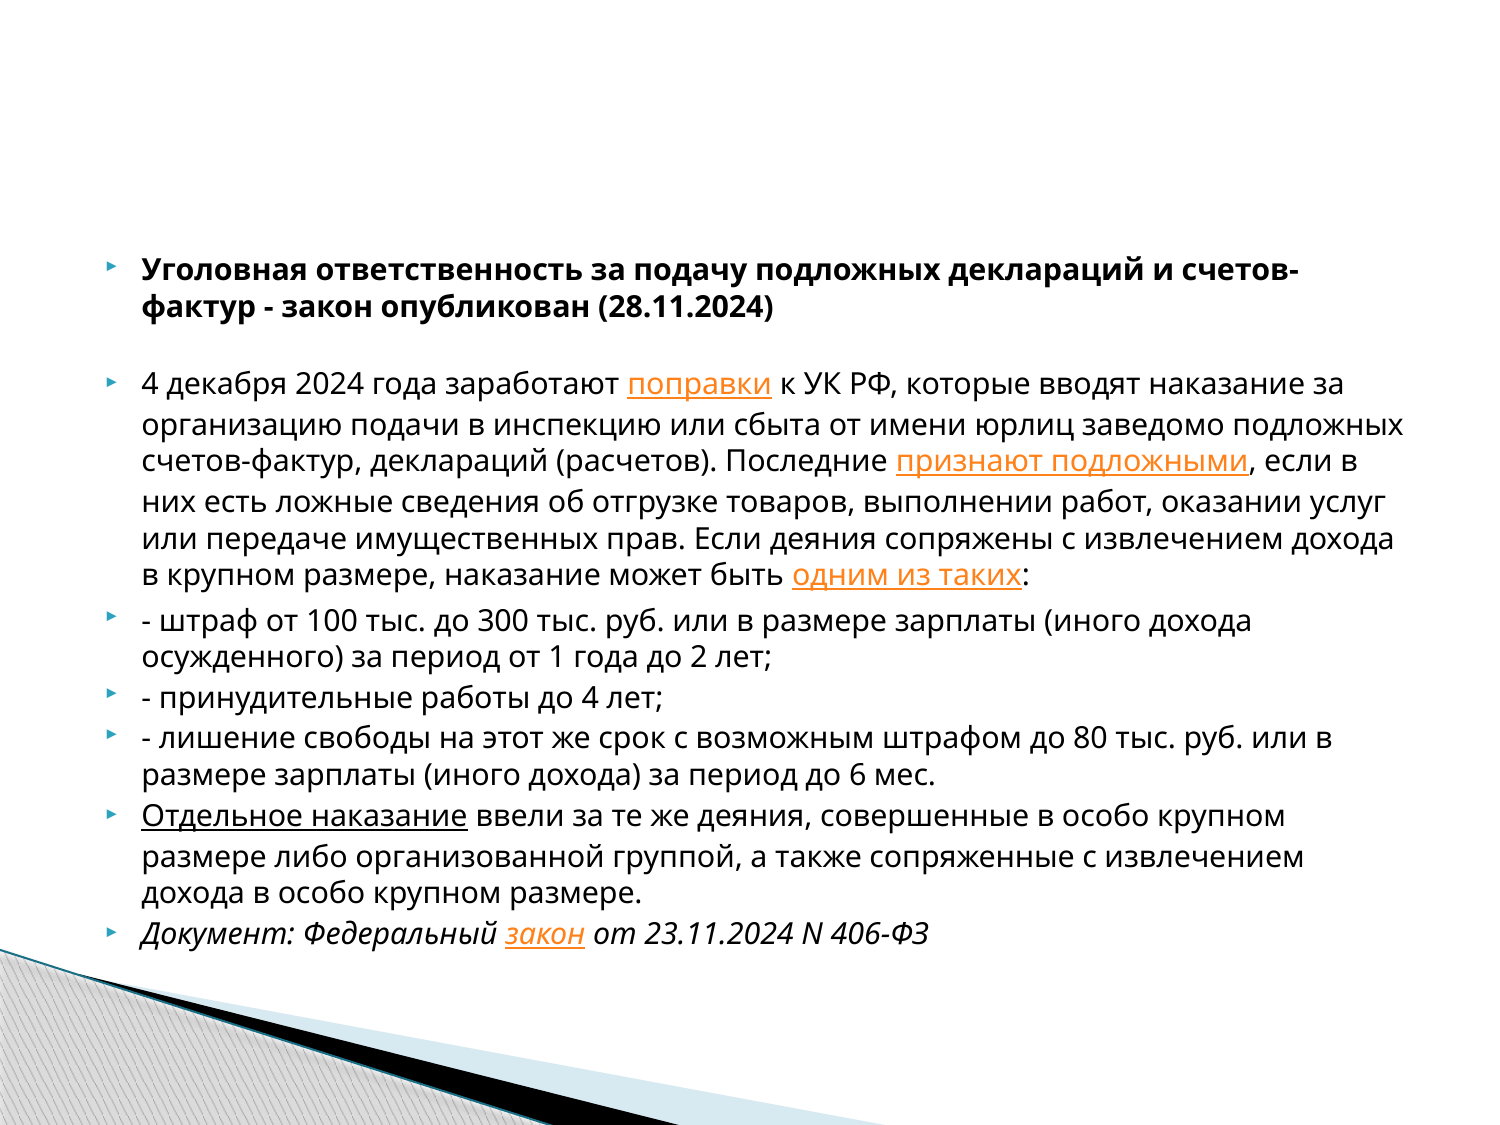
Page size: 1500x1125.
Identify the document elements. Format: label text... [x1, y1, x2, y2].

list Уголовная ответственность за подачу подложных деклараций и счетов-фактур - закон опубликован (28.11.2024) 4 декабря 2024 года заработают поправки к УК РФ, которые вводят наказание за организацию подачи в инспекцию или сбыта от имени юрлиц заведомо подложных счетов-фактур, деклараций (расчетов). Последние признают подложными, если в них есть ложные сведения об отгрузке товаров, выполнении работ, оказании услуг или передаче имущественных прав. Если деяния сопряжены с извлечением дохода в крупном размере, наказание может быть одним из таких: - штраф от 100 тыс. до 300 тыс. руб. или в размере зарплаты (иного дохода осужденного) за период от 1 года до 2 лет; - принудительные работы до 4 лет; - лишение свободы на этот же срок с возможным штрафом до 80 тыс. руб. или в размере зарплаты (иного дохода) за период до 6 мес. Отдельное наказание ввели за те же деяния, совершенные в особо крупном размере либо организованной группой, а также сопряженные с извлечением дохода в особо крупном размере. Документ: Федеральный закон от 23.11.2024 N 406-ФЗ [75, 243, 1425, 986]
